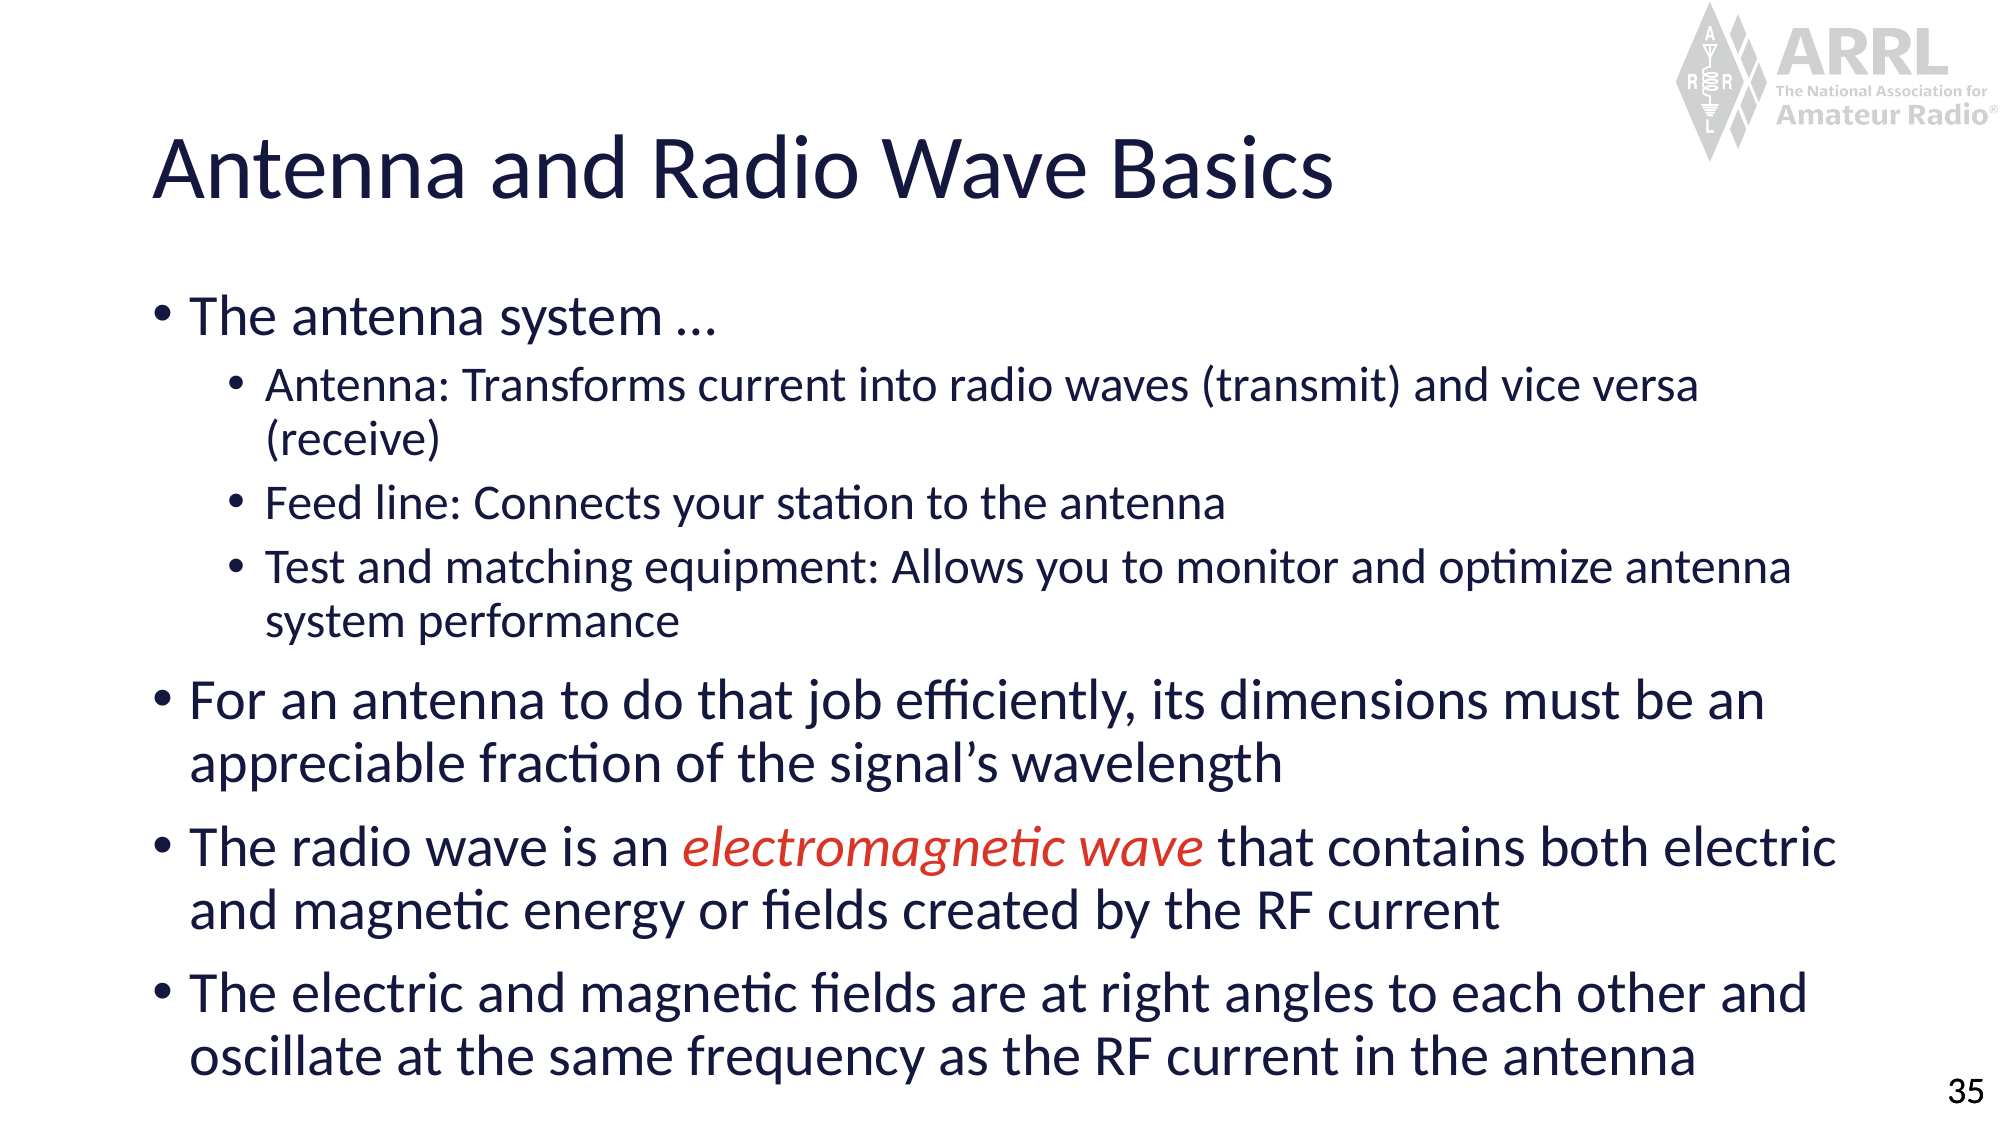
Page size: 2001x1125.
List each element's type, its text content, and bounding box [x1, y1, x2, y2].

list The antenna system … Antenna: Transforms current into radio waves (transmit) and vice versa (receive) Feed line: Connects your station to the antenna Test and matching equipment: Allows you to monitor and optimize antenna system performance For an antenna to do that job efficiently, its dimensions must be an appreciable fraction of the signal’s wavelength The radio wave is an electromagnetic wave that contains both electric and magnetic energy or fields created by the RF current The electric and magnetic fields are at right angles to each other and oscillate at the same frequency as the RF current in the antenna [137, 277, 1863, 1104]
title Antenna and Radio Wave Basics [137, 59, 1863, 277]
picture [1674, 0, 2000, 164]
